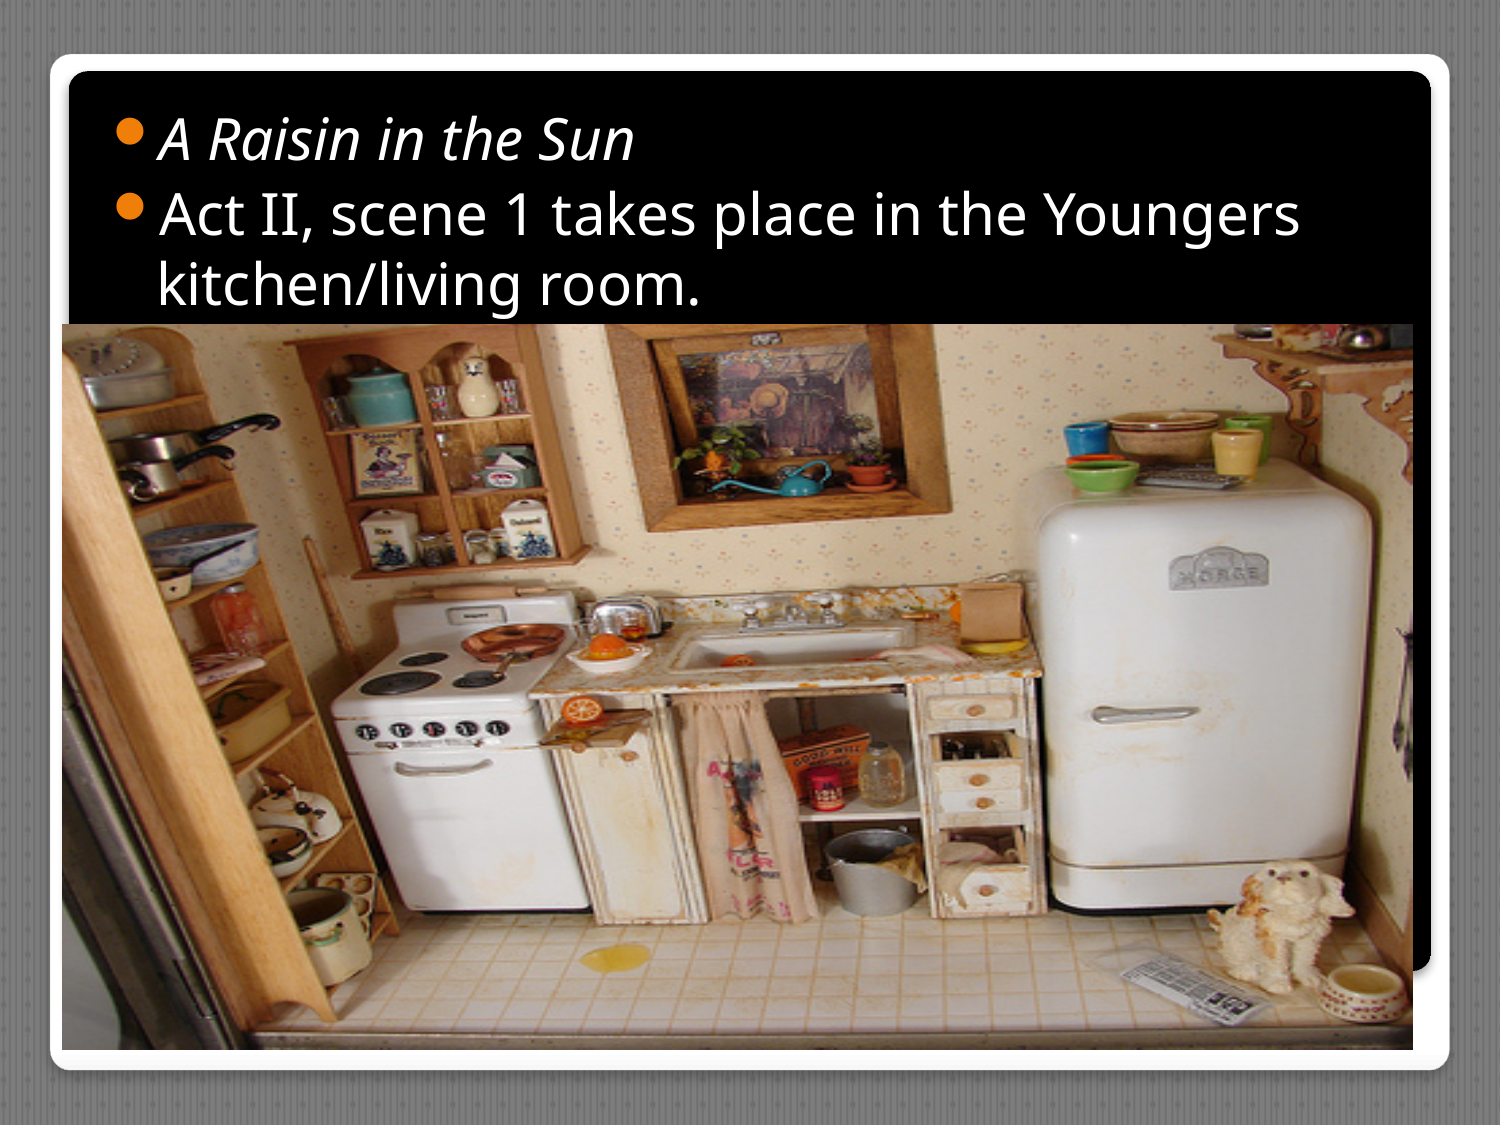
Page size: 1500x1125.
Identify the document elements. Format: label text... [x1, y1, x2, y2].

picture [62, 324, 1413, 1051]
list A Raisin in the Sun Act II, scene 1 takes place in the Youngers kitchen/living room. [82, 86, 1425, 774]
